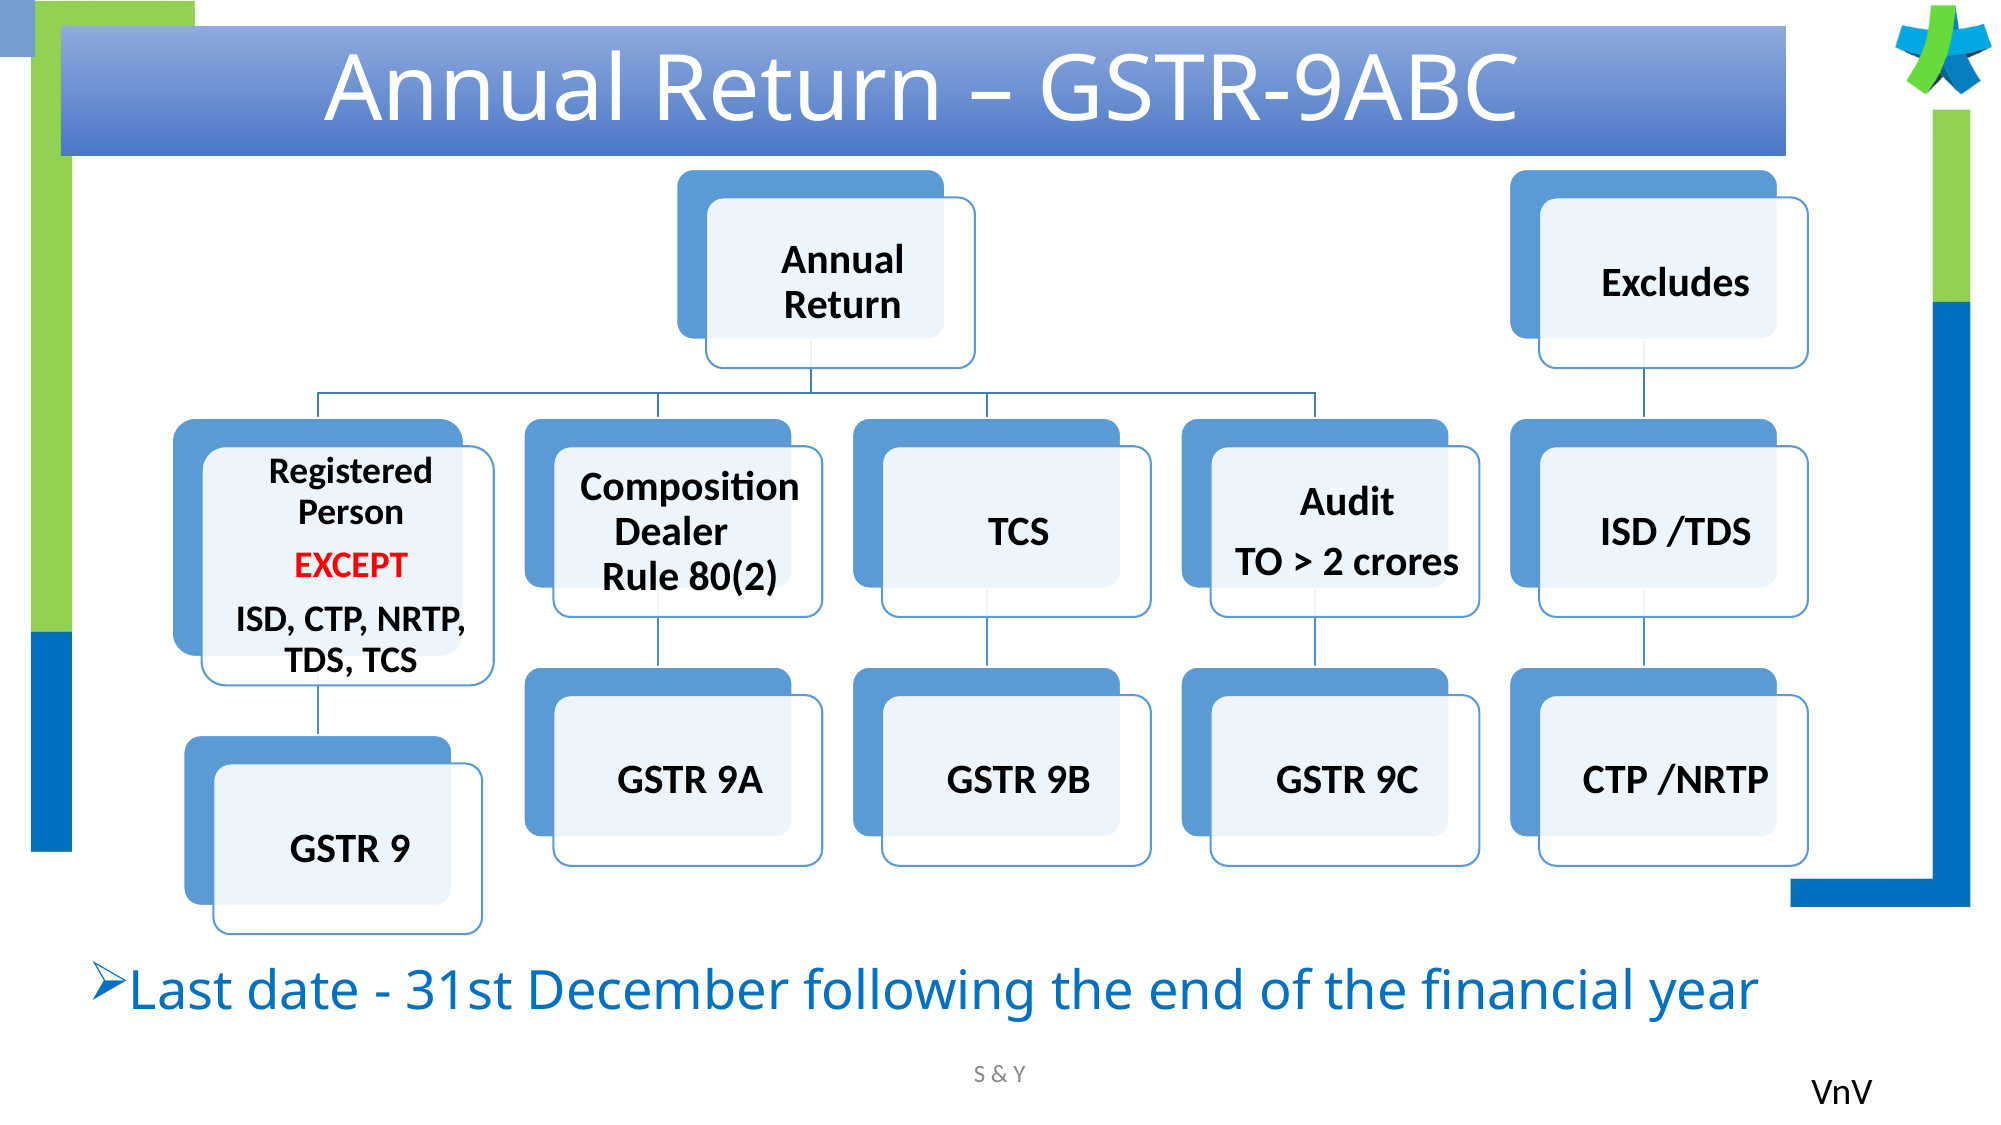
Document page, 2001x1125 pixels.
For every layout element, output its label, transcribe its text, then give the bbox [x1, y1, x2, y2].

picture [0, 0, 2001, 1125]
footer S & Y [662, 1042, 1338, 1103]
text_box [171, 107, 1809, 997]
list Last date - 31st December following the end of the financial year [73, 947, 1798, 1046]
title Annual Return – GSTR-9ABC [60, 26, 1786, 156]
